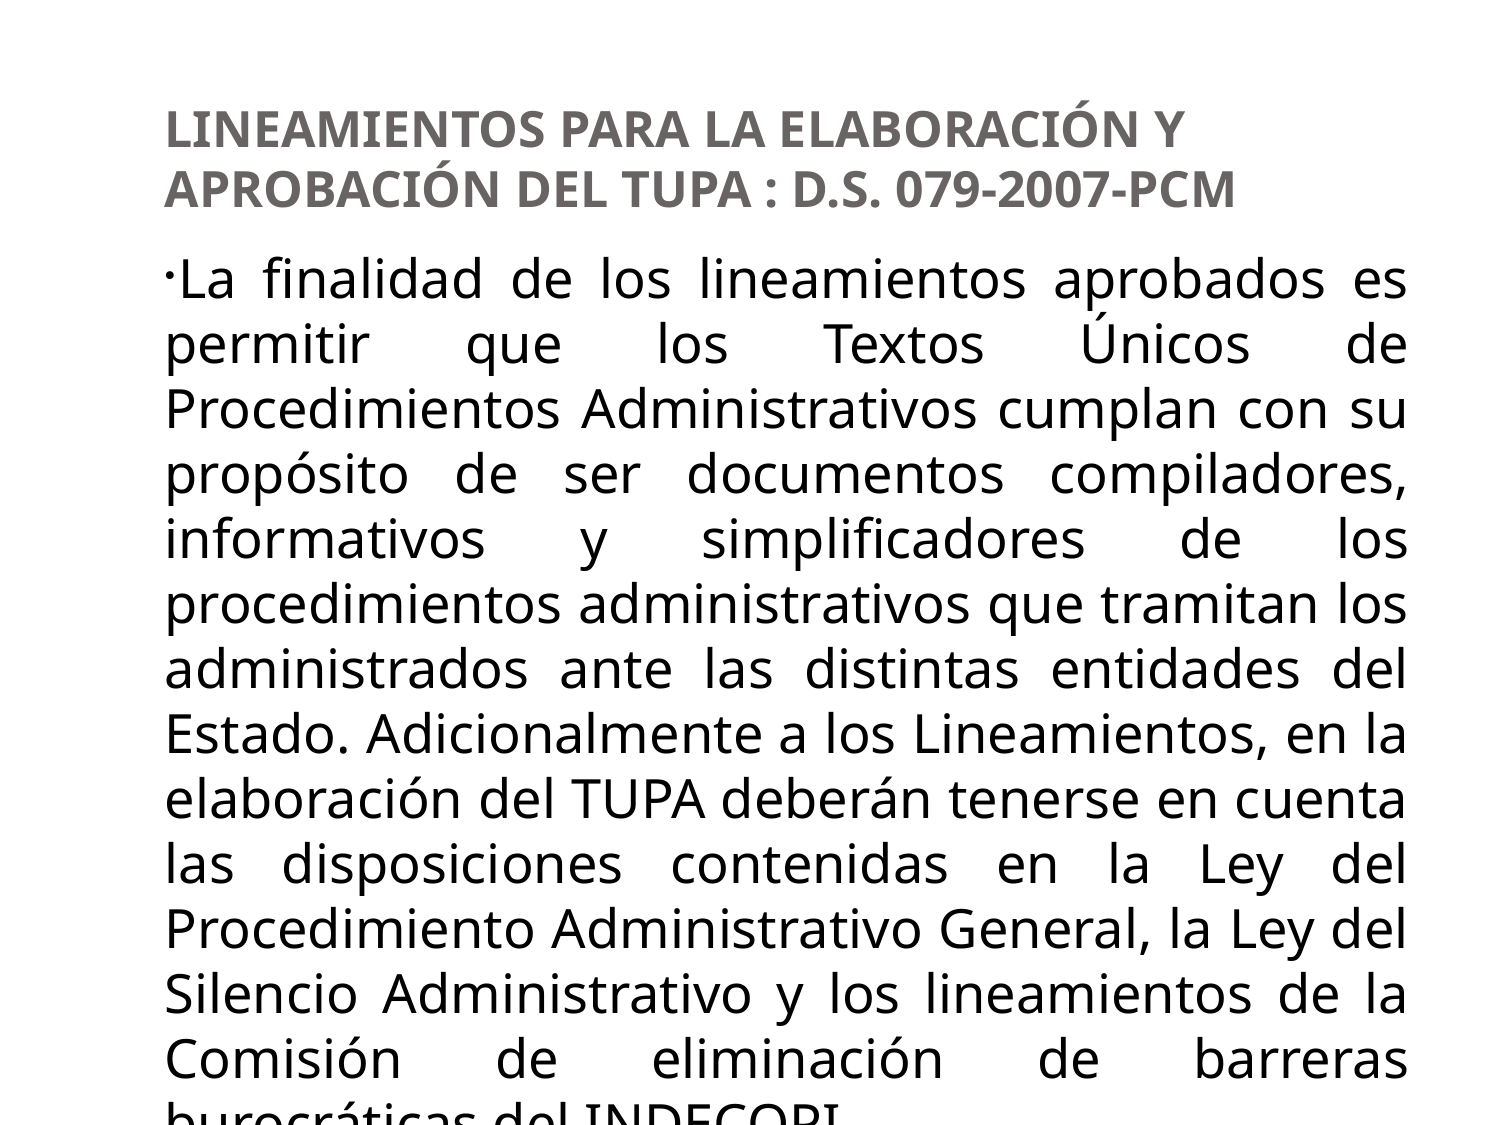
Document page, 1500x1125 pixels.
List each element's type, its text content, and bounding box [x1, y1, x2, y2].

text_box LINEAMIENTOS PARA LA ELABORACIÓN Y APROBACIÓN DEL TUPA : D.S. 079-2007-PCM [150, 45, 1425, 233]
text_box La finalidad de los lineamientos aprobados es permitir que los Textos Únicos de Procedimientos Administrativos cumplan con su propósito de ser documentos compiladores, informativos y simplificadores de los procedimientos administrativos que tramitan los administrados ante las distintas entidades del Estado. Adicionalmente a los Lineamientos, en la elaboración del TUPA deberán tenerse en cuenta las disposiciones contenidas en la Ley del Procedimiento Administrativo General, la Ley del Silencio Administrativo y los lineamientos de la Comisión de eliminación de barreras burocráticas del INDECOPI. [150, 237, 1425, 988]
